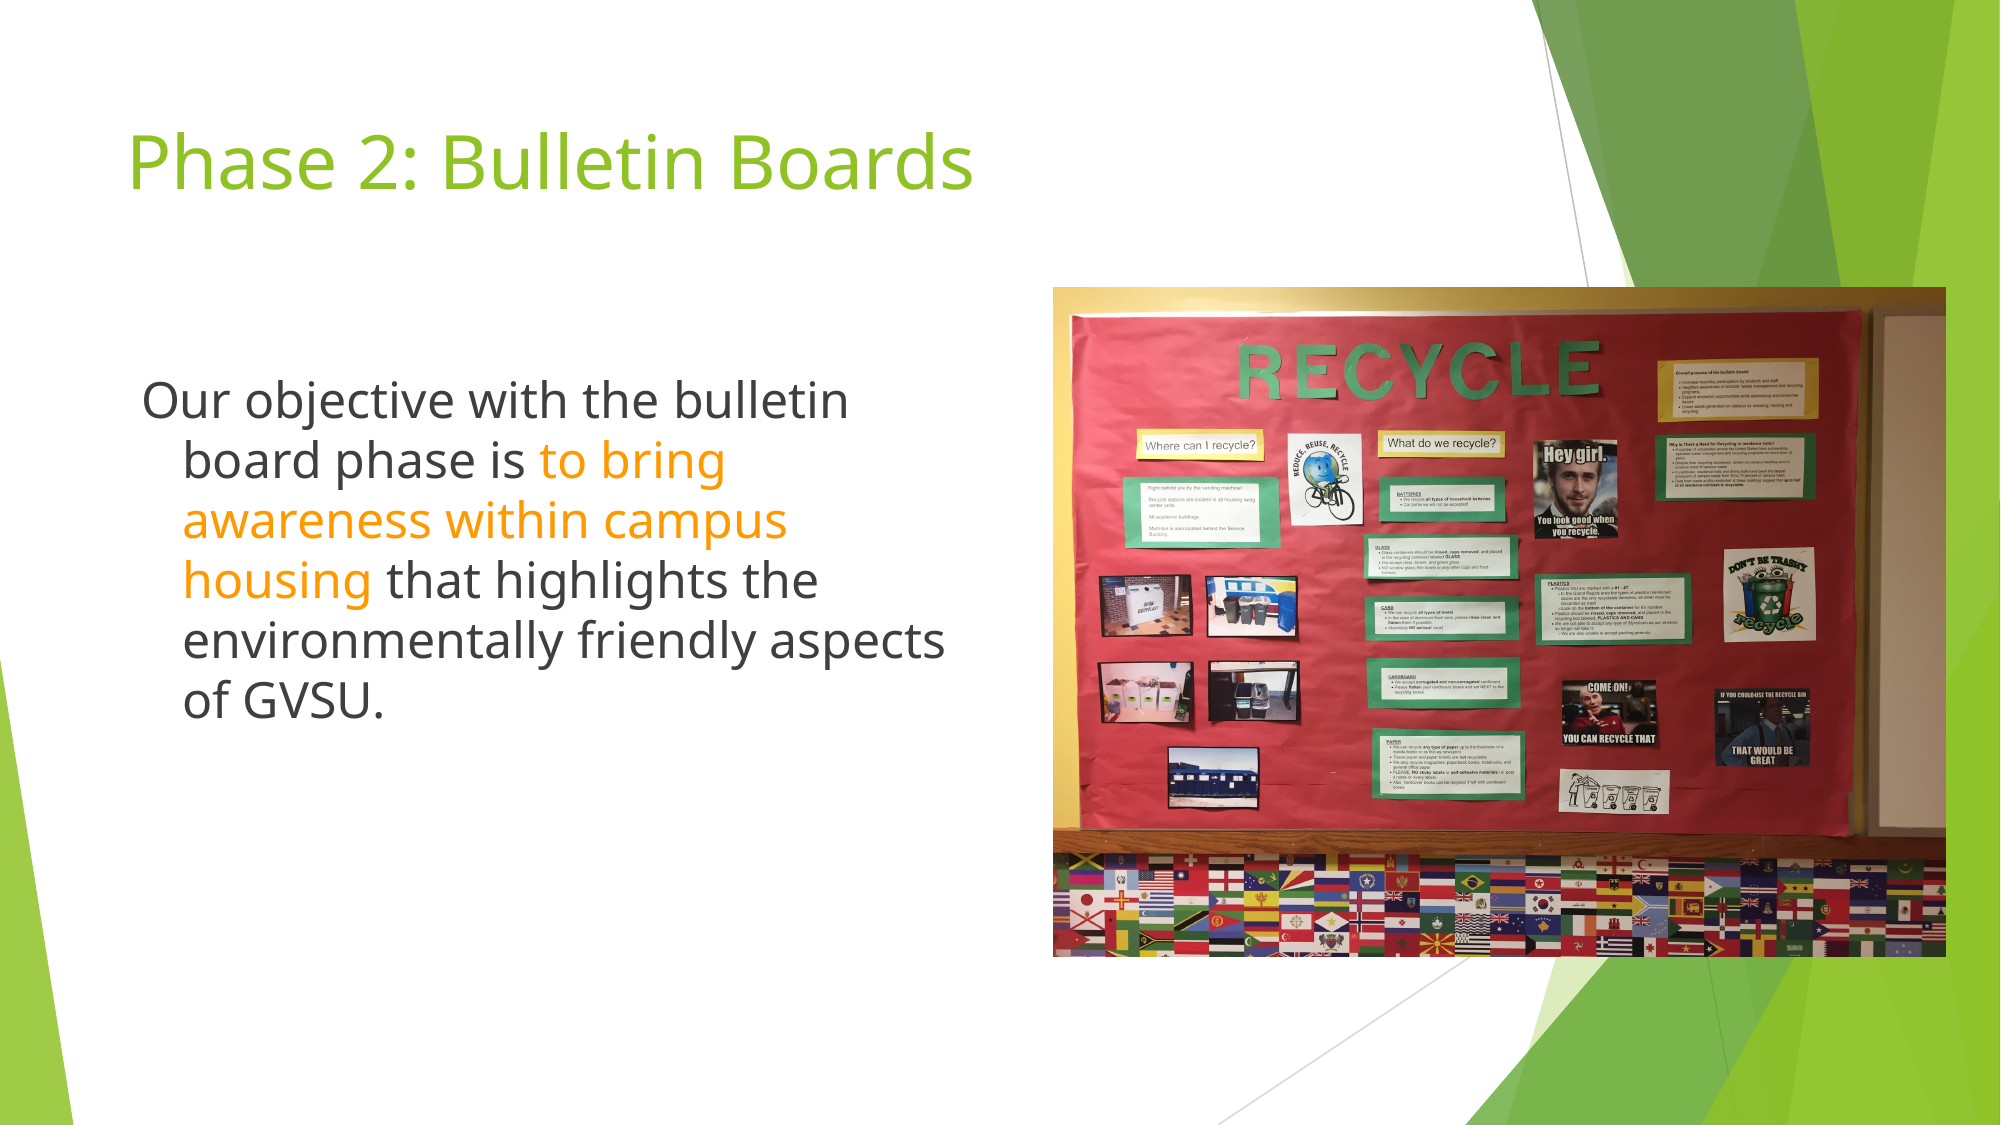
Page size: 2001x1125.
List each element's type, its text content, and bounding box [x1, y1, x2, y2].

picture [1053, 287, 1946, 958]
list Our objective with the bulletin board phase is to bring awareness within campus housing that highlights the environmentally friendly aspects of GVSU. [111, 263, 982, 901]
title Phase 2: Bulletin Boards [111, 99, 1522, 317]
